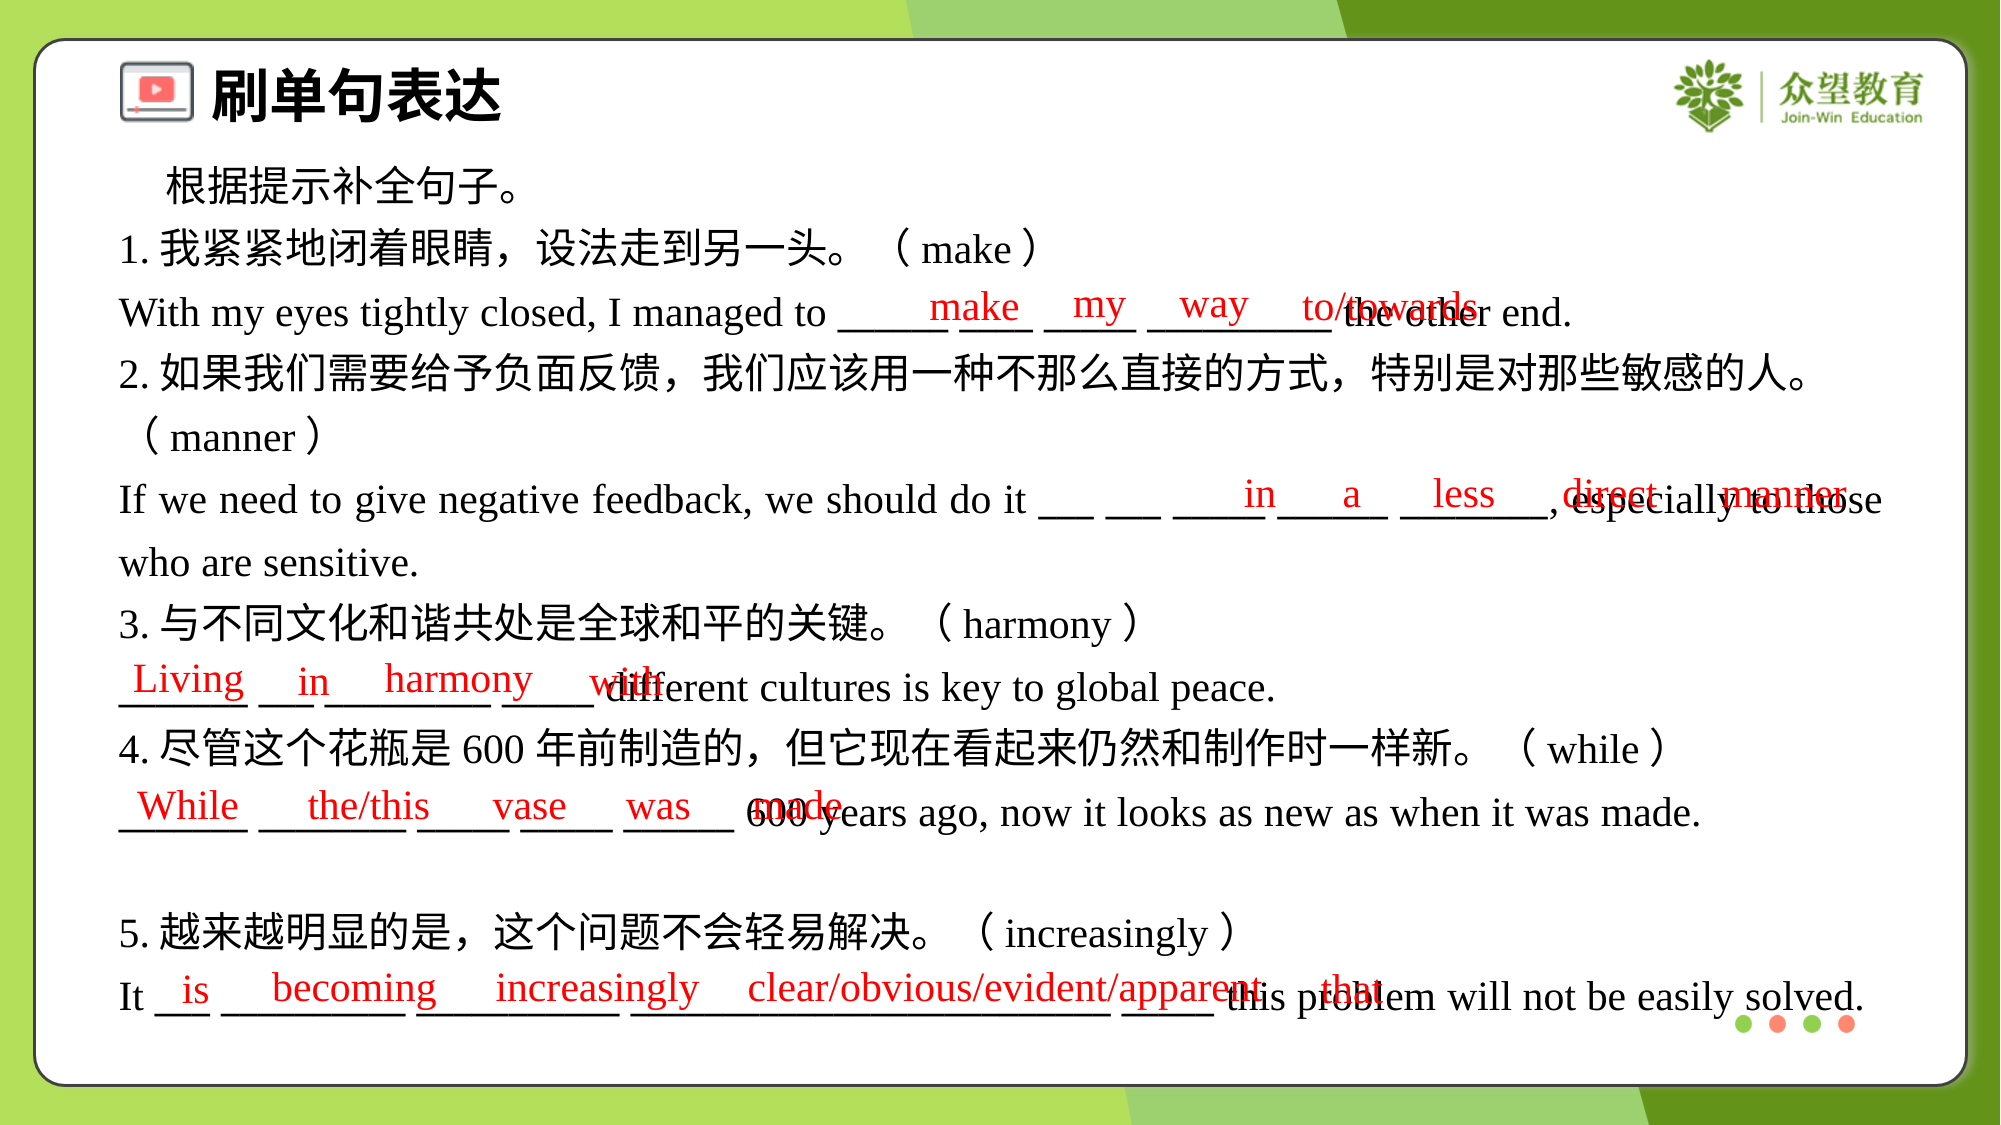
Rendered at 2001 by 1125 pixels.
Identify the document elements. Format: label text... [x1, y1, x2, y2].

text_box make [924, 265, 1025, 324]
text_box vase [488, 765, 572, 824]
text_box becoming [267, 947, 442, 1006]
text_box 5.越来越明显的是，这个问题不会轻易解决。（increasingly） It ___ __________ ___________ __________________________ _____ this problem will not be easily solved. [118, 893, 1883, 1076]
text_box 根据提示补全句子。 1.我紧紧地闭着眼睛，设法走到另一头。（make） With my eyes tightly closed, I managed to ______ ____ _____ __________ the other end. [118, 146, 1883, 329]
text_box manner [1717, 453, 1852, 511]
text_box increasingly [491, 947, 704, 1006]
text_box to/towards [1297, 265, 1483, 324]
picture [0, 0, 2000, 1125]
text_box made [748, 765, 848, 824]
text_box in [1239, 453, 1282, 511]
text_box is [177, 949, 215, 1008]
text_box 3.与不同文化和谐共处是全球和平的关键。（harmony） _______ ___ _________ _____ different cultures is key to global peace. [118, 584, 1883, 705]
text_box my [1068, 263, 1132, 322]
text_box the/this [303, 765, 435, 824]
text_box While [132, 765, 244, 824]
text_box was [621, 765, 696, 824]
text_box with [584, 640, 668, 699]
text_box that [1316, 949, 1388, 1008]
text_box 4.尽管这个花瓶是600年前制造的，但它现在看起来仍然和制作时一样新。（while） _______ ________ _____ _____ ______ 600 years ago, now it looks as new as when it was made. [118, 709, 1883, 893]
text_box Living [128, 638, 249, 697]
text_box 2.如果我们需要给予负面反馈，我们应该用一种不那么直接的方式，特别是对那些敏感的人。（manner） If we need to give negative feedback, we should do it ___ ___ _____ ______ ________, especially to those who are sensitive. [118, 334, 1883, 580]
text_box direct [1558, 453, 1662, 511]
text_box less [1428, 453, 1500, 511]
text_box in [292, 640, 335, 699]
text_box harmony [380, 638, 538, 697]
text_box way [1174, 263, 1254, 322]
text_box a [1338, 453, 1366, 511]
text_box clear/obvious/evident/apparent [744, 947, 1267, 1006]
